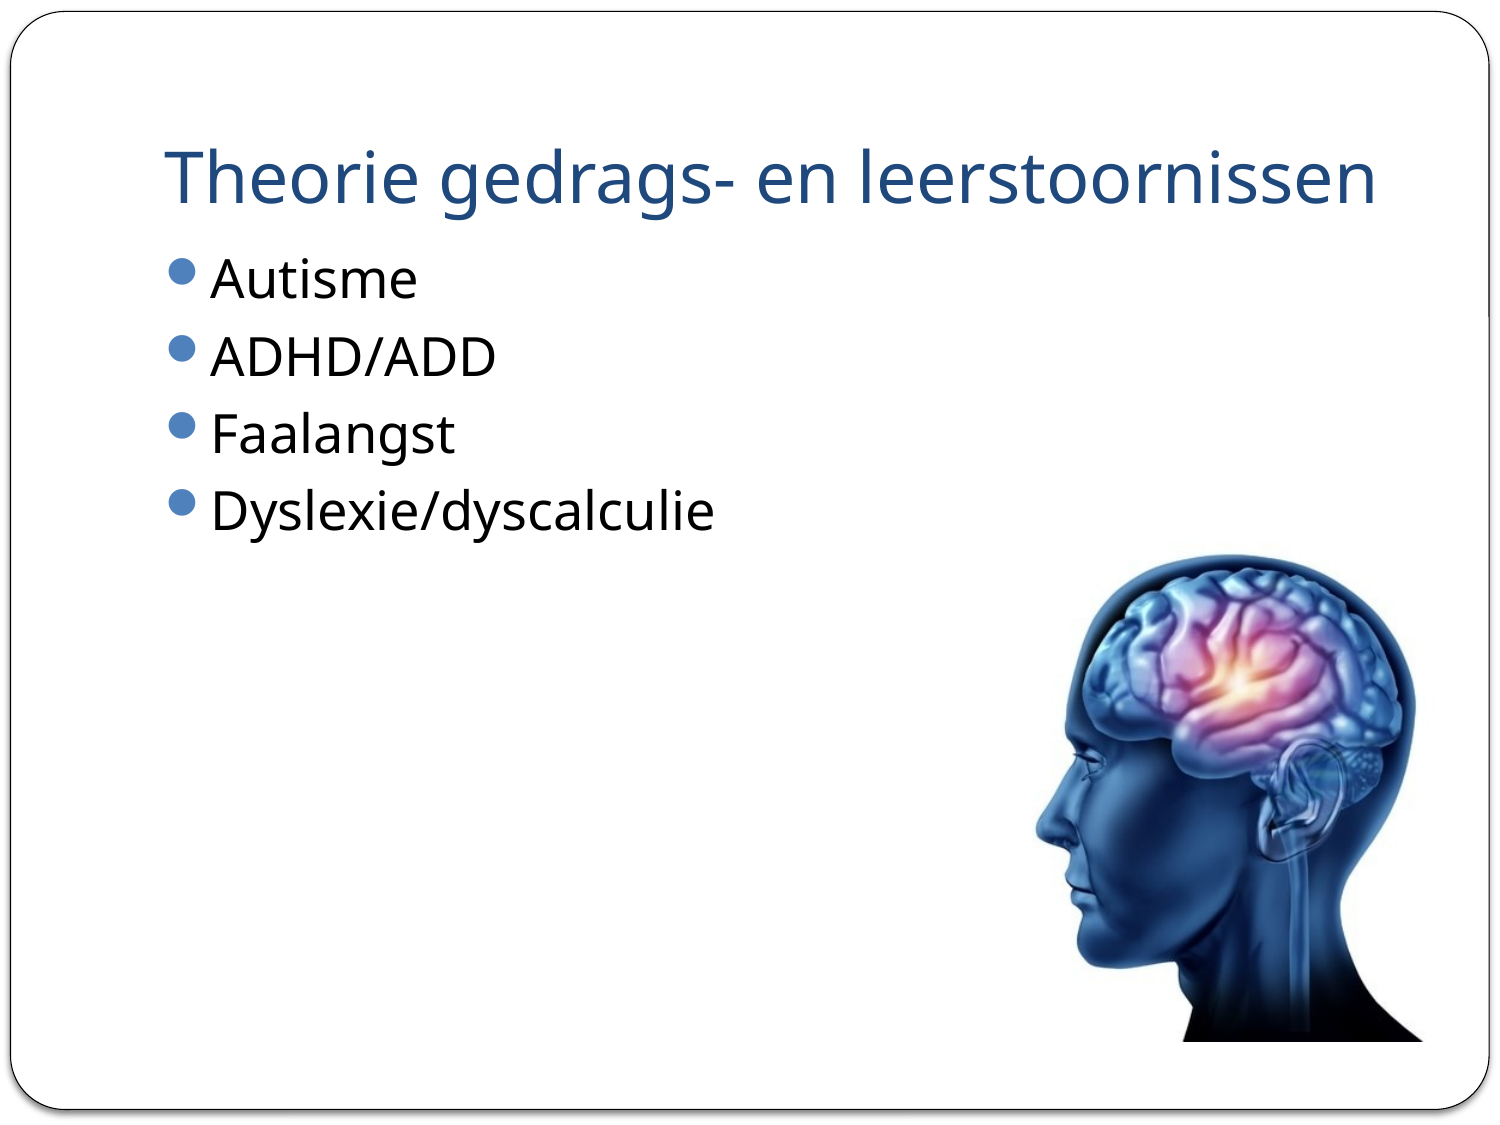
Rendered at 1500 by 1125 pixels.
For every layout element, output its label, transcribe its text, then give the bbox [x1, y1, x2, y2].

title Theorie gedrags- en leerstoornissen [150, 45, 1425, 233]
list Autisme ADHD/ADD Faalangst Dyslexie/dyscalculie [150, 237, 1425, 1035]
picture [956, 503, 1476, 1042]
